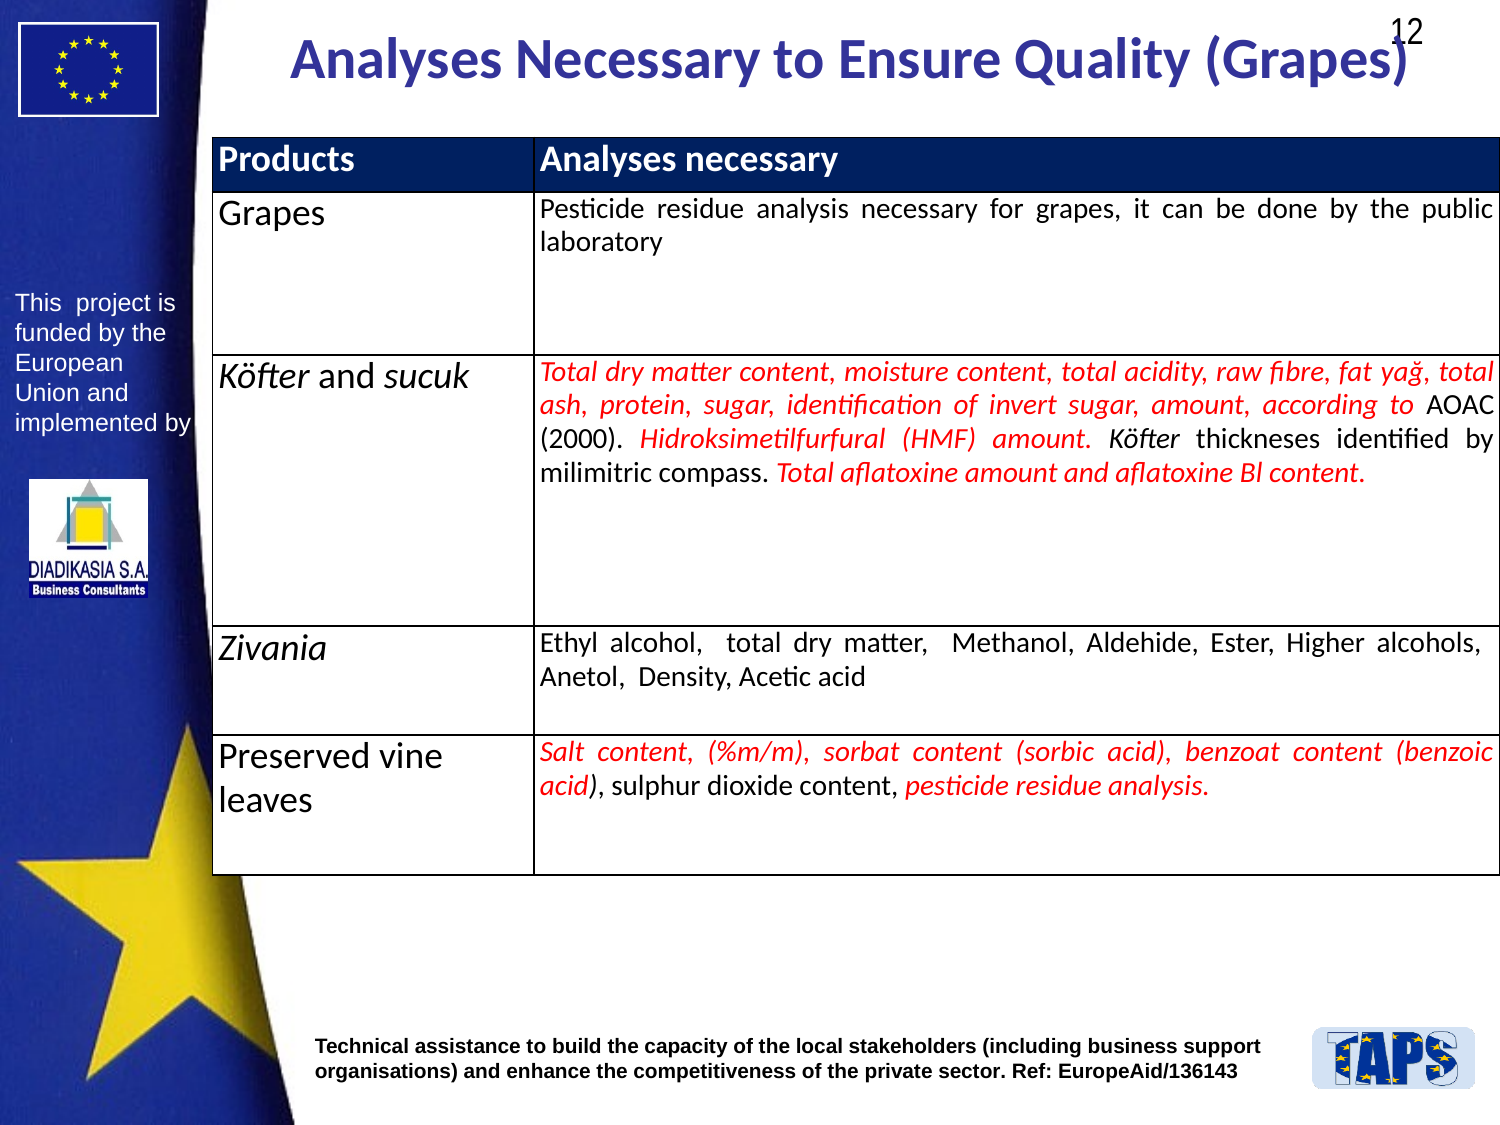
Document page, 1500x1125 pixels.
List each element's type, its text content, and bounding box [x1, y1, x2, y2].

table_cell Pesticide residue analysis necessary for grapes, it can be done by the public laboratory [535, 193, 1499, 354]
table_header Analyses necessary [535, 138, 1499, 191]
picture [0, 0, 1500, 1125]
table_cell Köfter and sucuk [213, 356, 533, 625]
table_cell Salt content, (%m/m), sorbat content (sorbic acid), benzoat content (benzoic acid), sulphur dioxide content, pesticide residue analysis. [535, 736, 1499, 874]
table_cell Zivania [213, 627, 533, 734]
table_cell Total dry matter content, moisture content, total acidity, raw fibre, fat yağ, total ash, protein, sugar, identification of invert sugar, amount, according to AOAC (2000). Hidroksimetilfurfural (HMF) amount. Köfter thickneses identified by milimitric compass. Total aflatoxine amount and aflatoxine Bl content. [535, 356, 1499, 625]
title Analyses Necessary to Ensure Quality (Grapes) [237, 12, 1463, 99]
table_header Products [213, 138, 533, 191]
table_cell Grapes [213, 193, 533, 354]
table_cell Ethyl alcohol, total dry matter, Methanol, Aldehide, Ester, Higher alcohols, Anetol, Density, Acetic acid [535, 627, 1499, 734]
table_cell Preserved vine leaves [213, 736, 533, 874]
